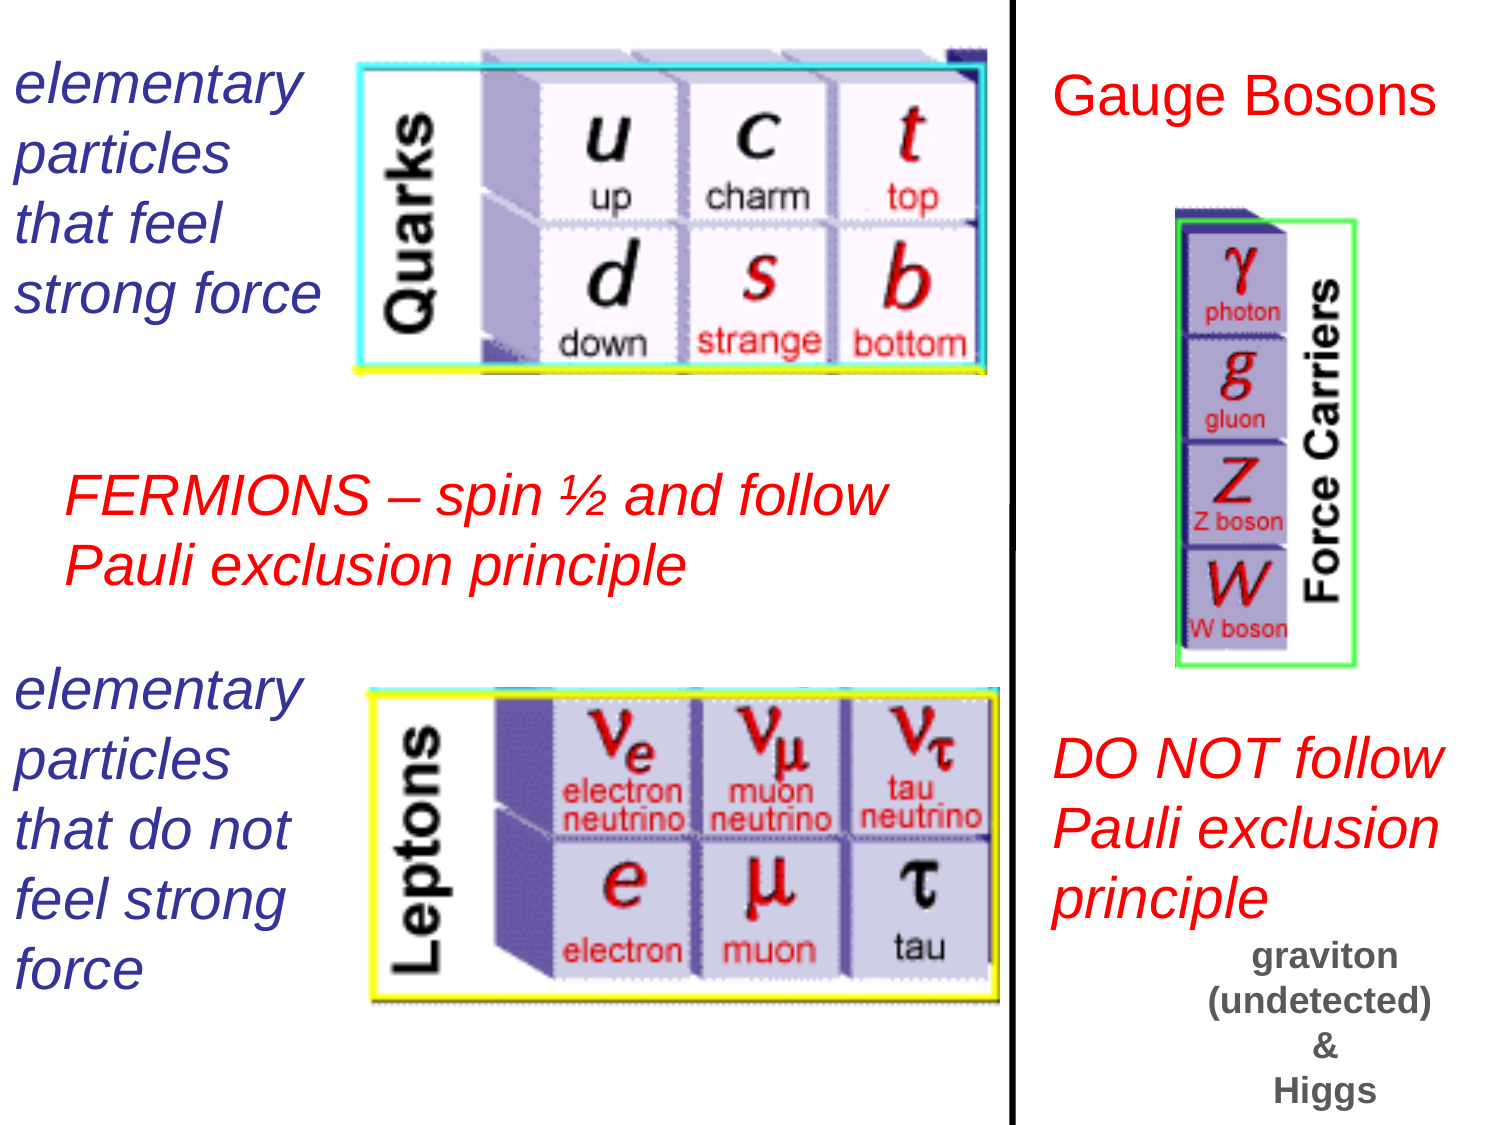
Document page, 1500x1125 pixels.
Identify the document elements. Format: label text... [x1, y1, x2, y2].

text_box graviton (undetected) & Higgs [1192, 924, 1458, 1119]
picture [344, 37, 988, 376]
text_box FERMIONS – spin ½ and follow Pauli exclusion principle [49, 449, 963, 605]
picture [356, 687, 1001, 1010]
text_box elementary particles that feel strong force elementary particles that do not feel strong force [0, 37, 350, 1009]
picture [1174, 563, 1363, 672]
text_box DO NOT follow Pauli exclusion principle [1037, 712, 1475, 938]
text_box Gauge Bosons [1037, 50, 1500, 135]
picture [1174, 199, 1363, 562]
